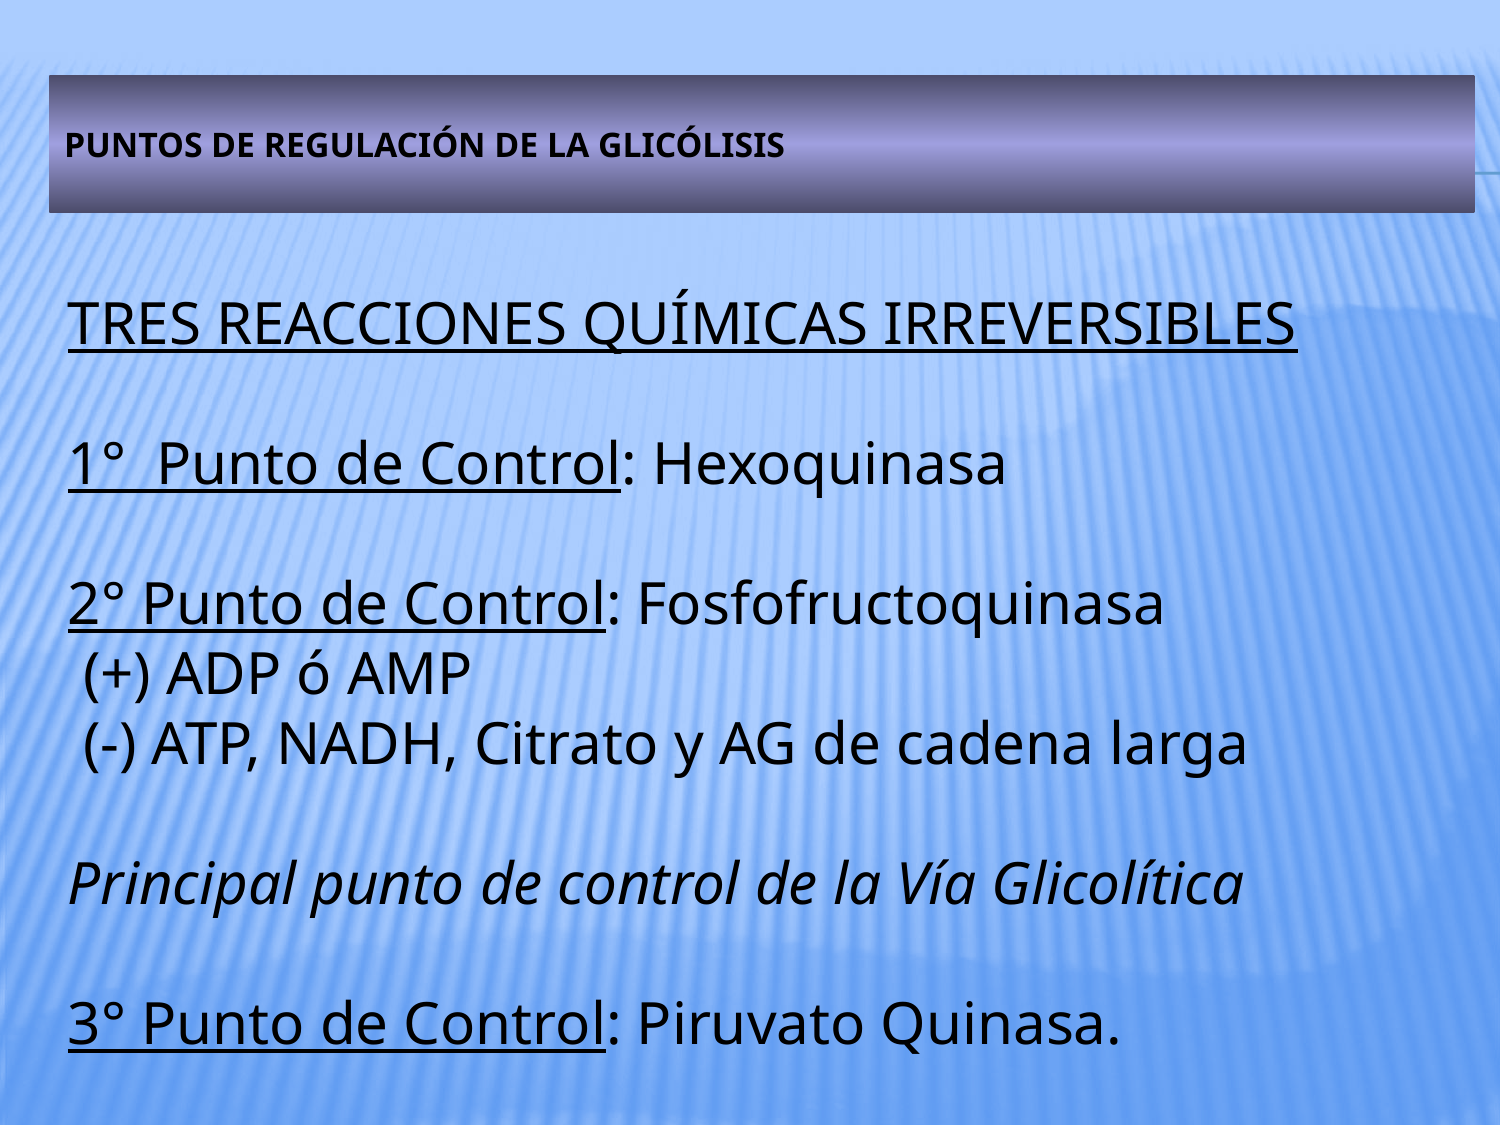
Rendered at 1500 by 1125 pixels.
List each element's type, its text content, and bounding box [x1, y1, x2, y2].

text_box TRES REACCIONES QUÍMICAS IRREVERSIBLES 1° Punto de Control: Hexoquinasa 2° Punto de Control: Fosfofructoquinasa (+) ADP ó AMP (-) ATP, NADH, Citrato y AG de cadena larga Principal punto de control de la Vía Glicolítica 3° Punto de Control: Piruvato Quinasa. [53, 278, 1459, 1064]
title Puntos de Regulación de la Glicólisis [49, 75, 1475, 213]
